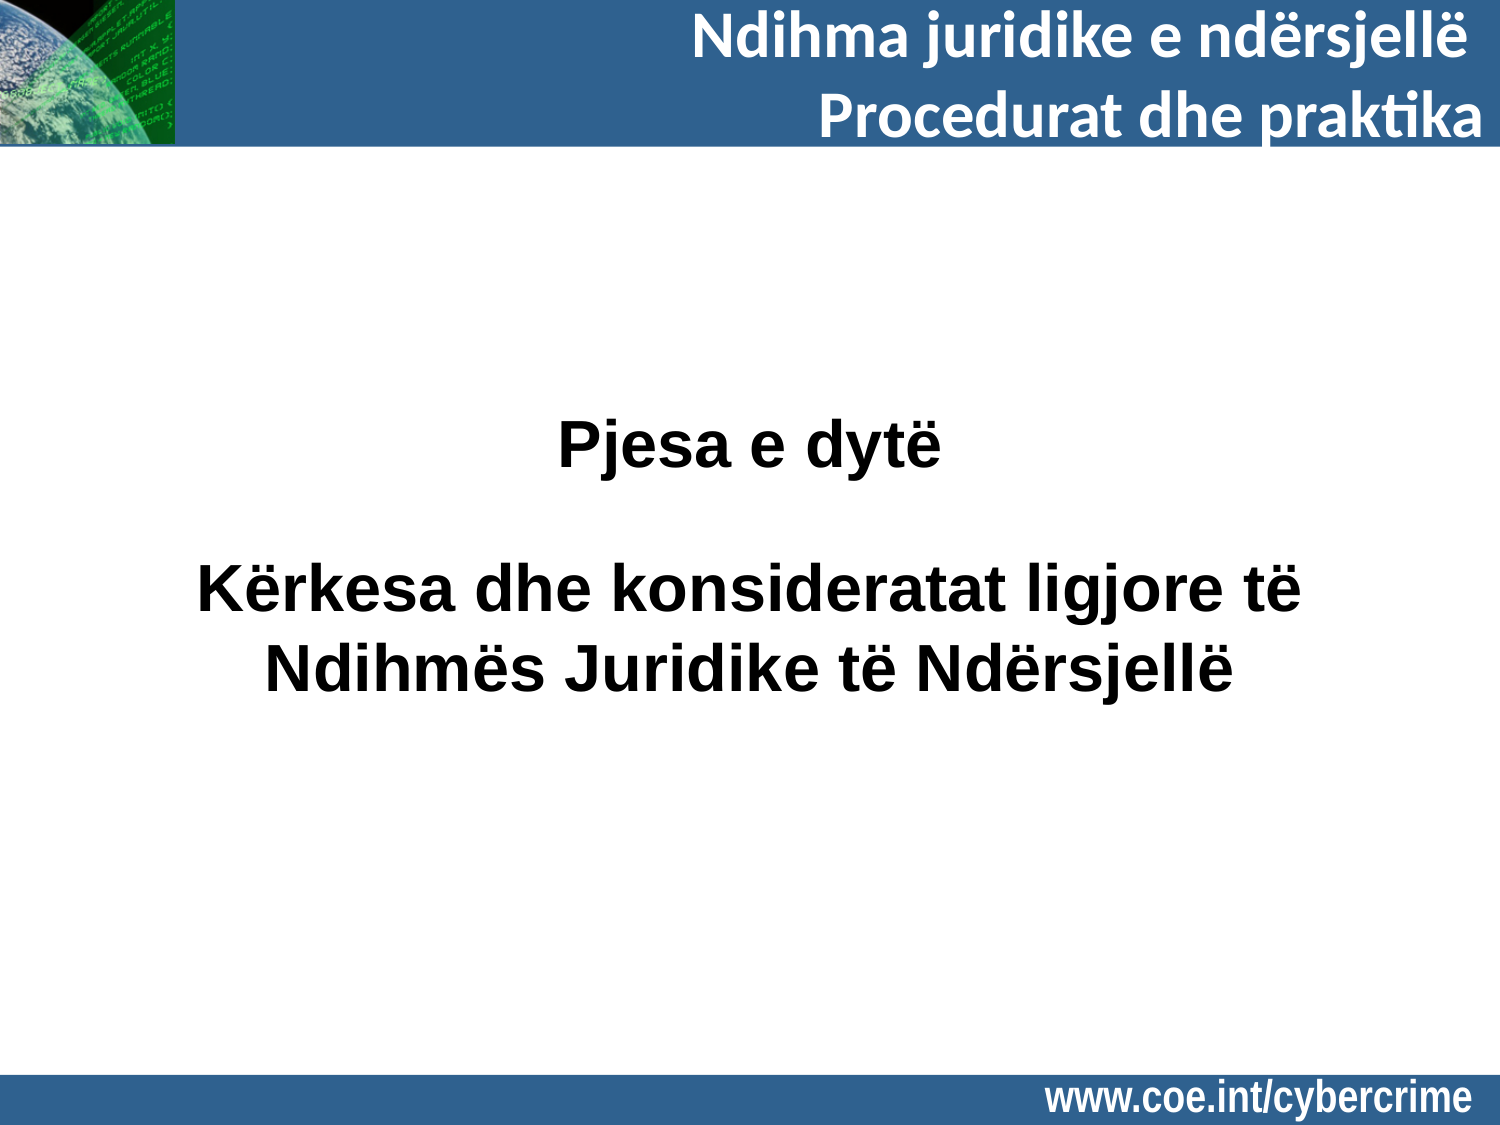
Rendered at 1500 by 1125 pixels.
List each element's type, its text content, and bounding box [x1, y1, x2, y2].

text_box Ndihma juridike e ndërsjellë Procedurat dhe praktika [177, 0, 1500, 149]
text_box www.coe.int/cybercrime [1030, 1059, 1500, 1125]
picture [0, 0, 175, 144]
text_box [0, 1073, 1030, 1125]
text_box Pjesa e dytë Kërkesa dhe konsideratat ligjore të Ndihmës Juridike të Ndërsjellë [50, 409, 1450, 713]
